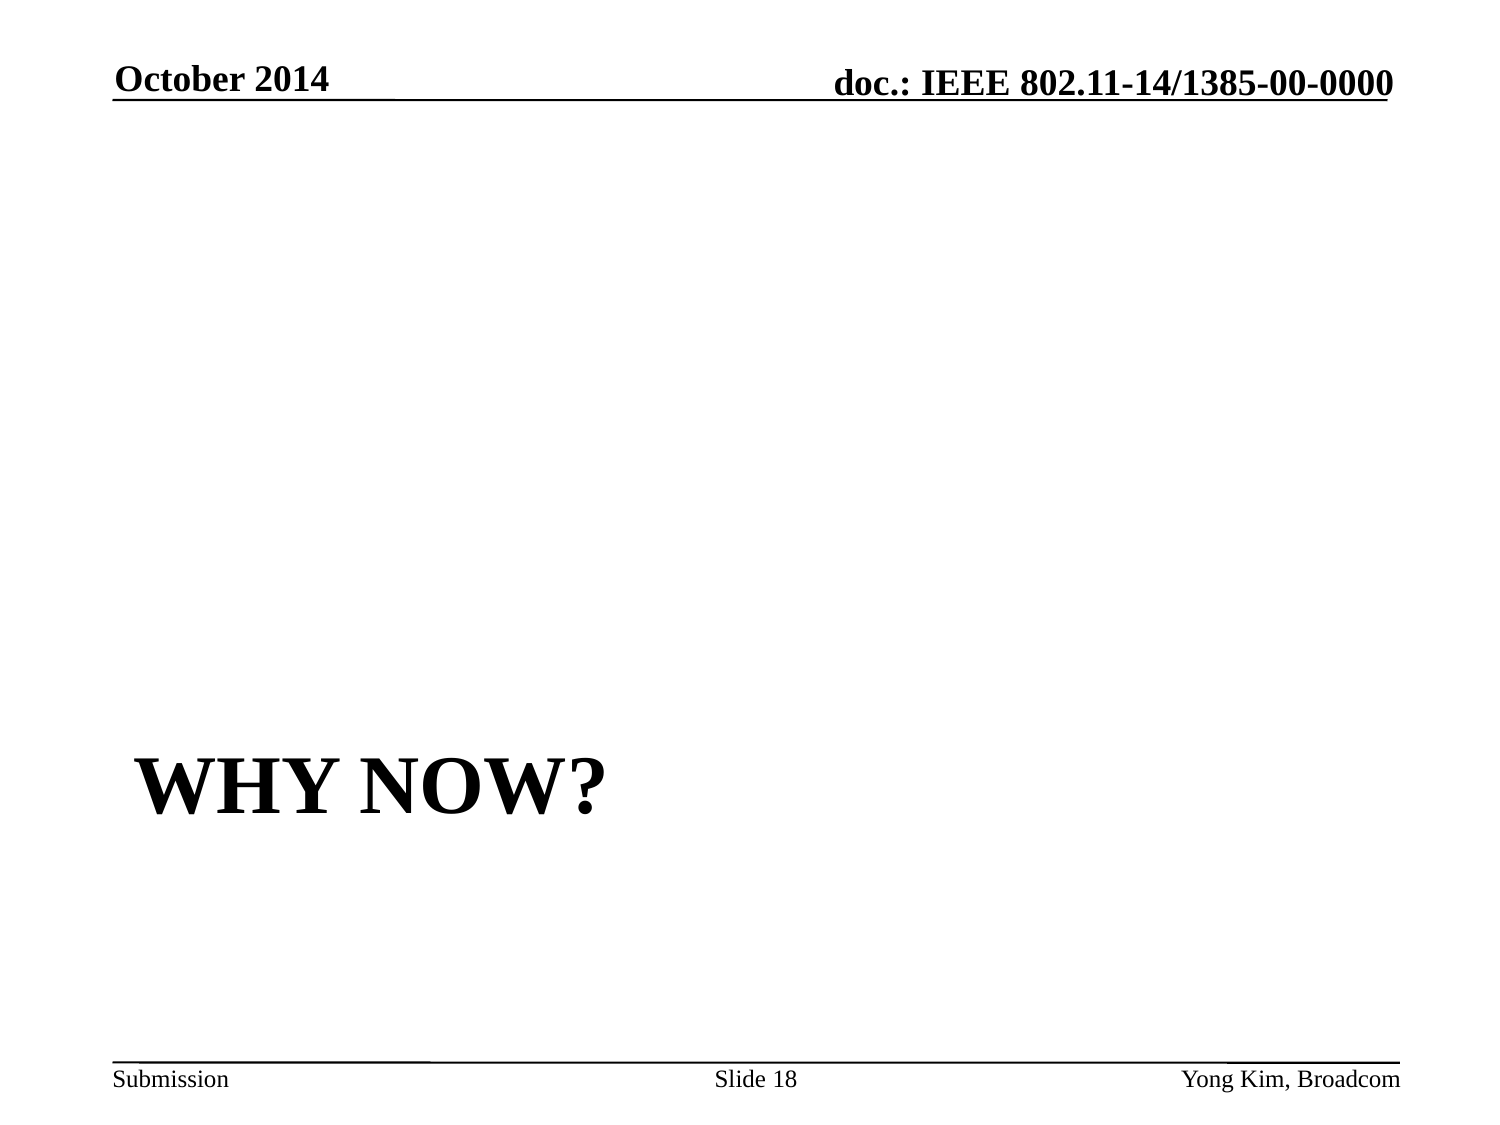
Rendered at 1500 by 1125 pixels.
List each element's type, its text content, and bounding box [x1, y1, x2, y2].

title Why Now? [118, 722, 1394, 947]
footer Yong Kim, Broadcom [878, 1061, 1402, 1093]
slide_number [114, 54, 423, 100]
slide_number Slide 18 [712, 1061, 800, 1123]
